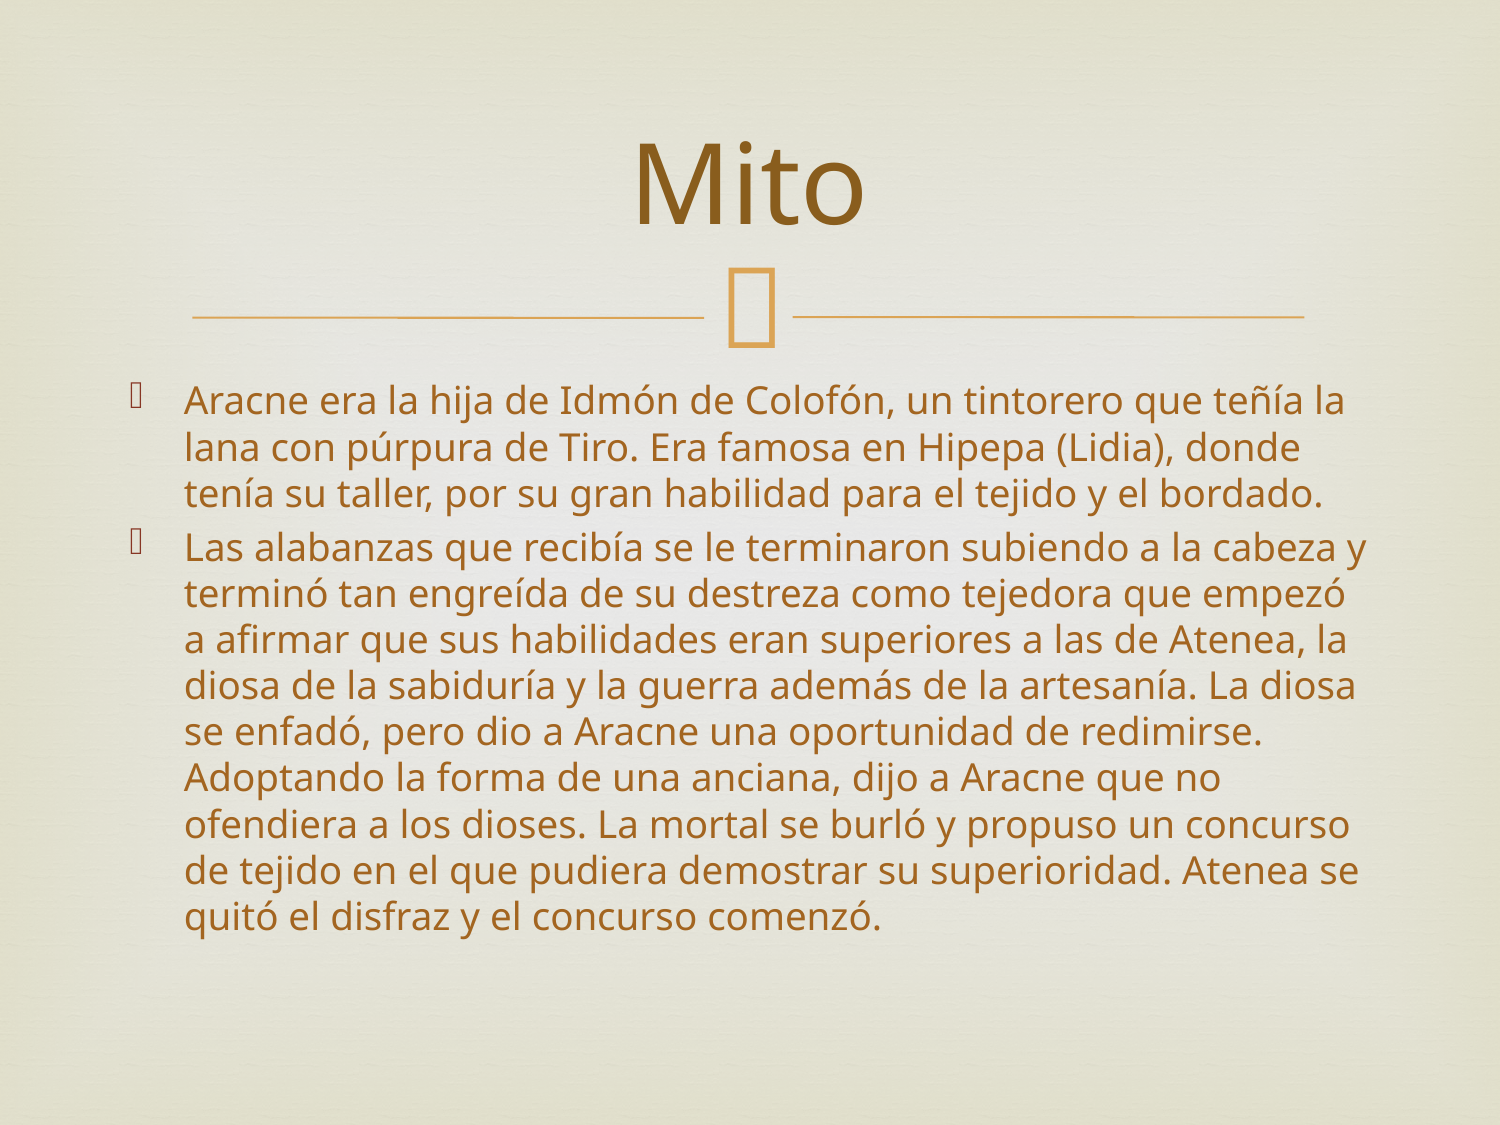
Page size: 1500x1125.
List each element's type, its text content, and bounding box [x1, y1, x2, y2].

title Mito [112, 93, 1386, 267]
list Aracne era la hija de Idmón de Colofón, un tintorero que teñía la lana con púrpura de Tiro. Era famosa en Hipepa (Lidia), donde tenía su taller, por su gran habilidad para el tejido y el bordado. Las alabanzas que recibía se le terminaron subiendo a la cabeza y terminó tan engreída de su destreza como tejedora que empezó a afirmar que sus habilidades eran superiores a las de Atenea, la diosa de la sabiduría y la guerra además de la artesanía. La diosa se enfadó, pero dio a Aracne una oportunidad de redimirse. Adoptando la forma de una anciana, dijo a Aracne que no ofendiera a los dioses. La mortal se burló y propuso un concurso de tejido en el que pudiera demostrar su superioridad. Atenea se quitó el disfraz y el concurso comenzó. [114, 368, 1386, 1005]
